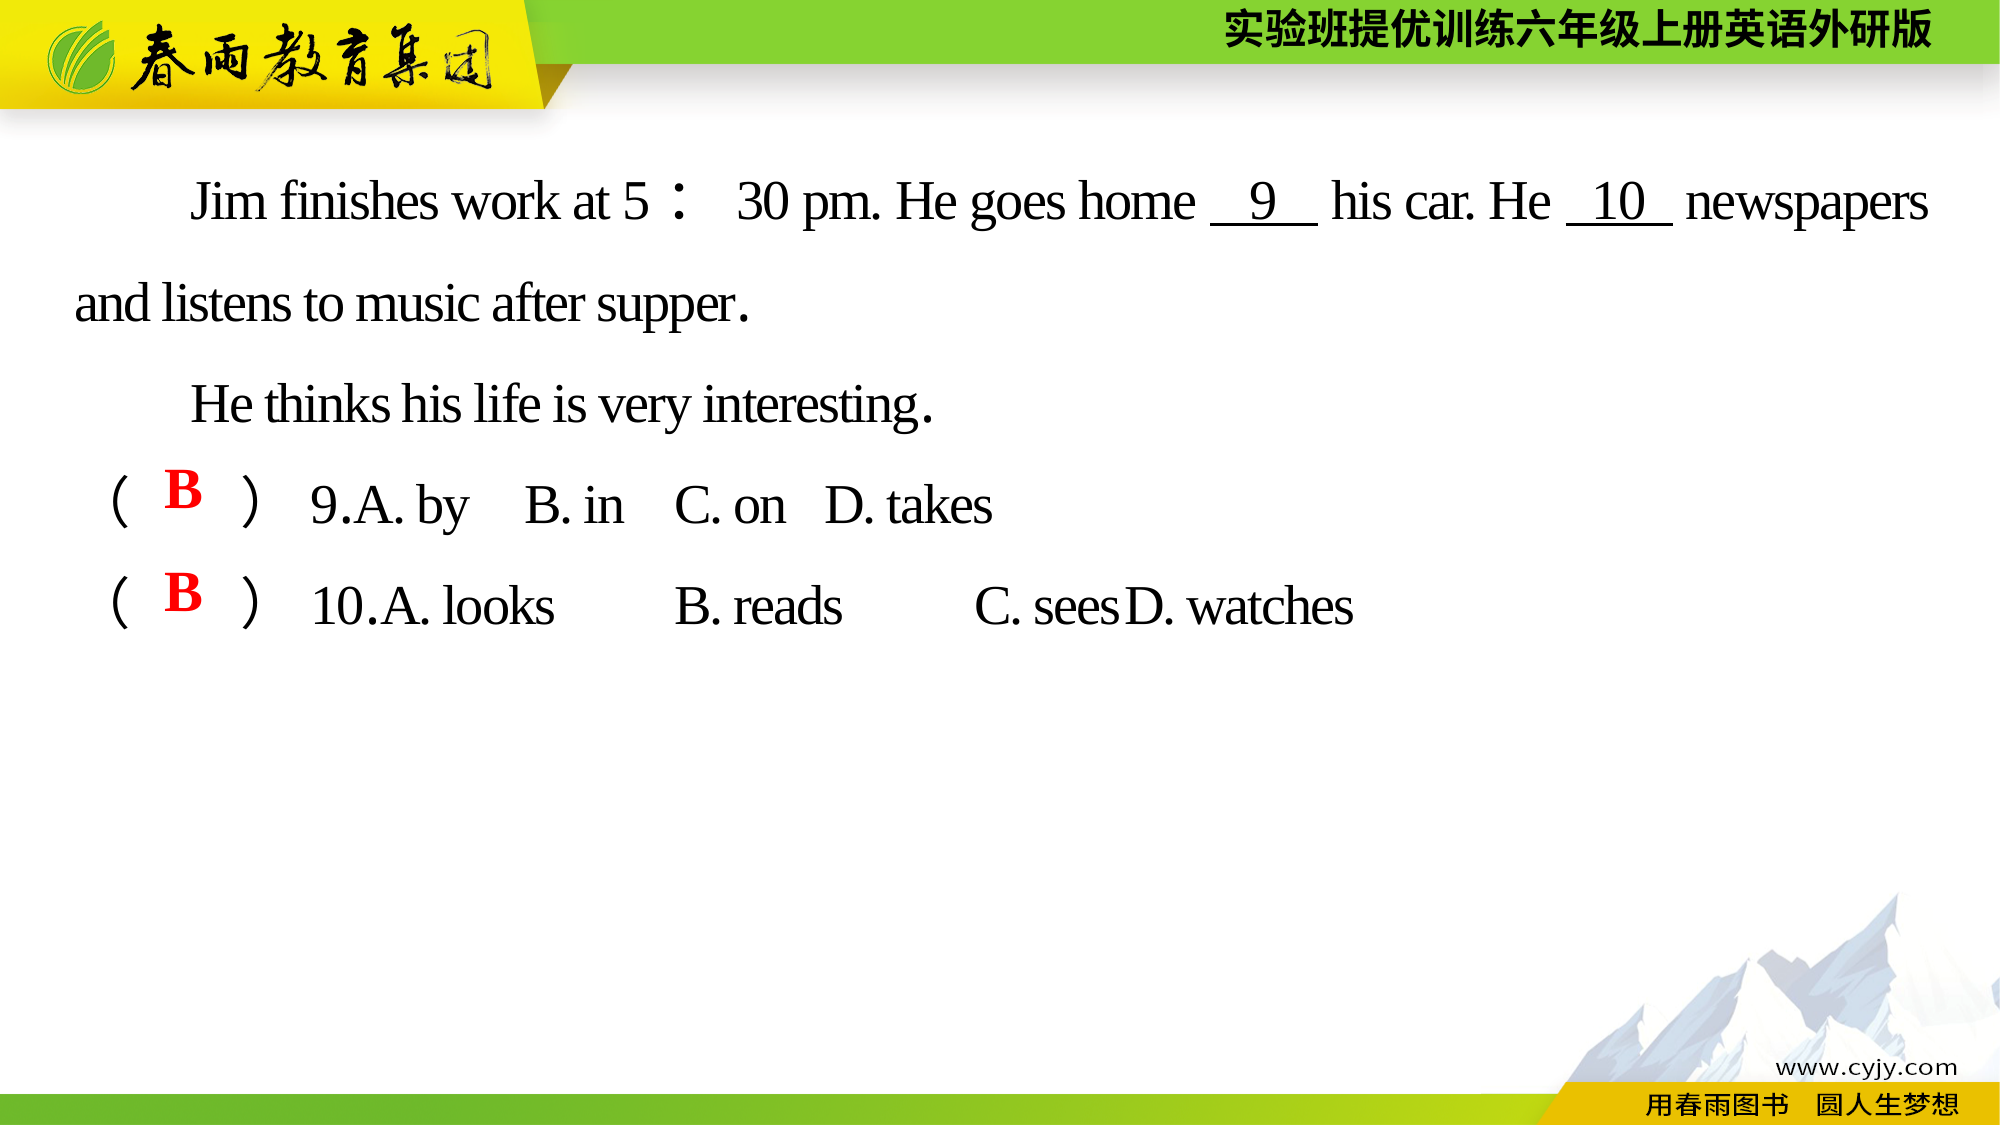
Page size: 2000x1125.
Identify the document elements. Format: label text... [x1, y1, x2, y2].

list Jim finishes work at 5：30 pm. He goes home 9 his car. He 10 newspapers and listens to music after supper. He thinks his life is very interesting. （ ）9.A. by B. in C. on D. takes （ ）10.A. looks B. reads C. sees D. watches [59, 122, 1944, 649]
text_box B [149, 545, 219, 631]
picture [0, 0, 2000, 1125]
text_box B [149, 442, 219, 528]
